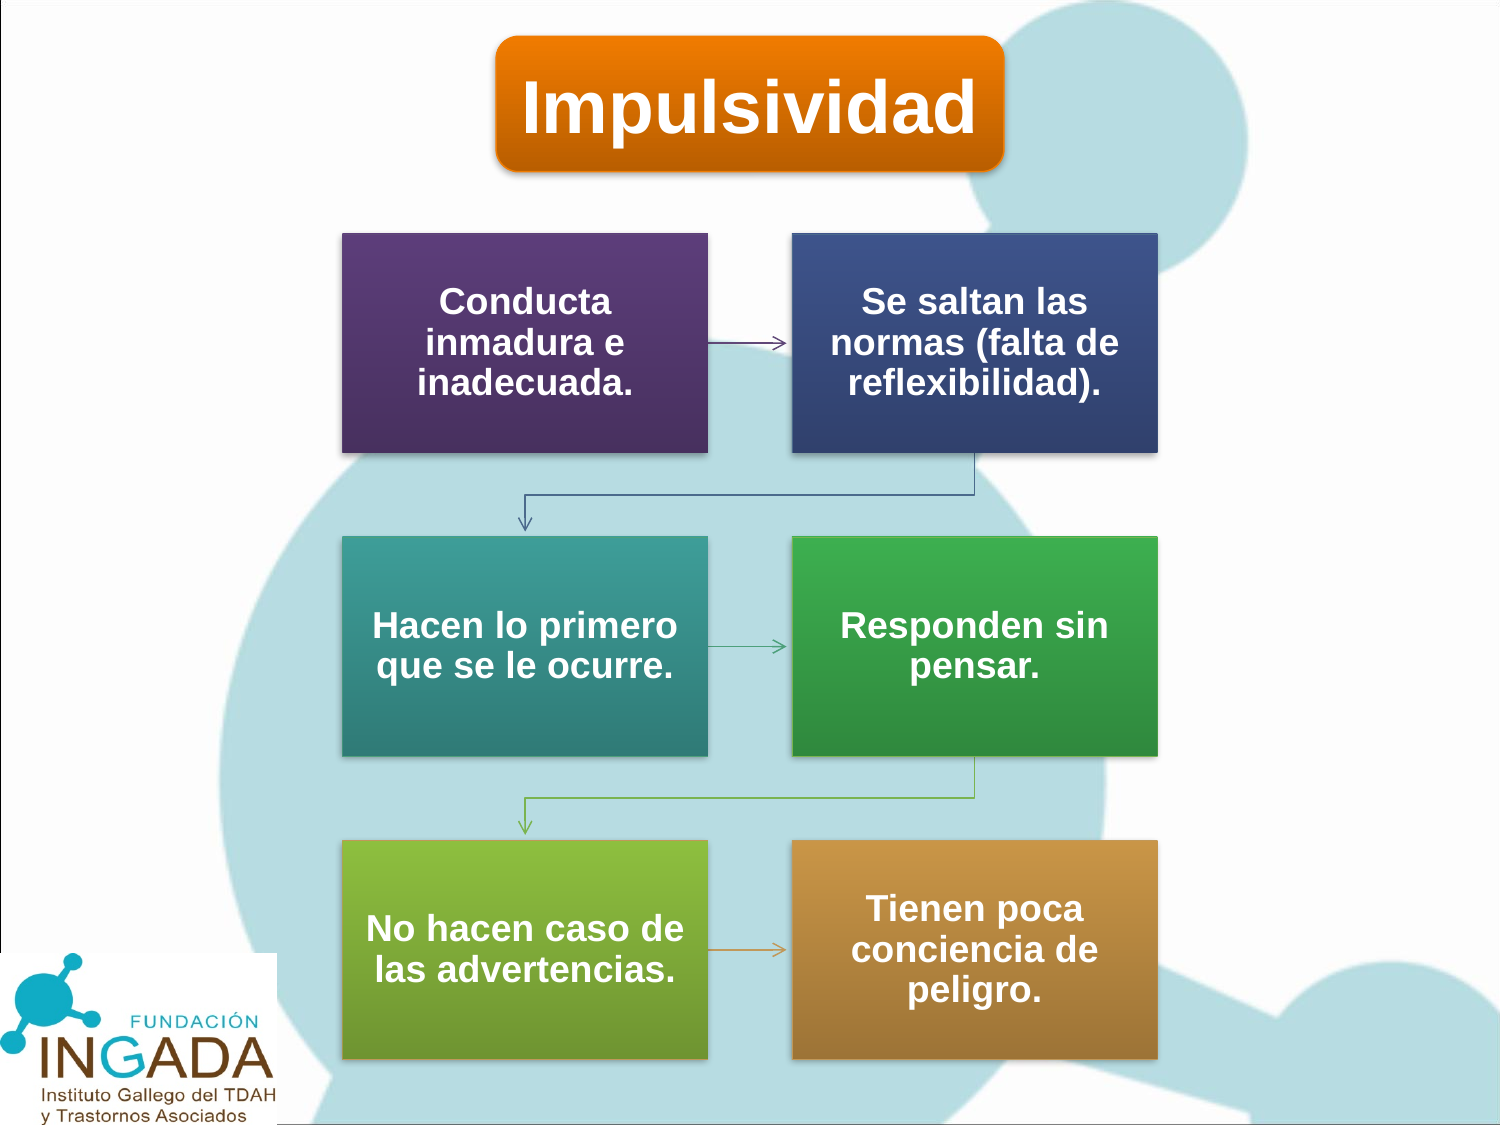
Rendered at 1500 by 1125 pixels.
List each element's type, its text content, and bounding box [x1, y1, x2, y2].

picture [0, 0, 1500, 1125]
text_box Impulsividad [495, 35, 1005, 166]
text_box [342, 167, 1158, 1125]
